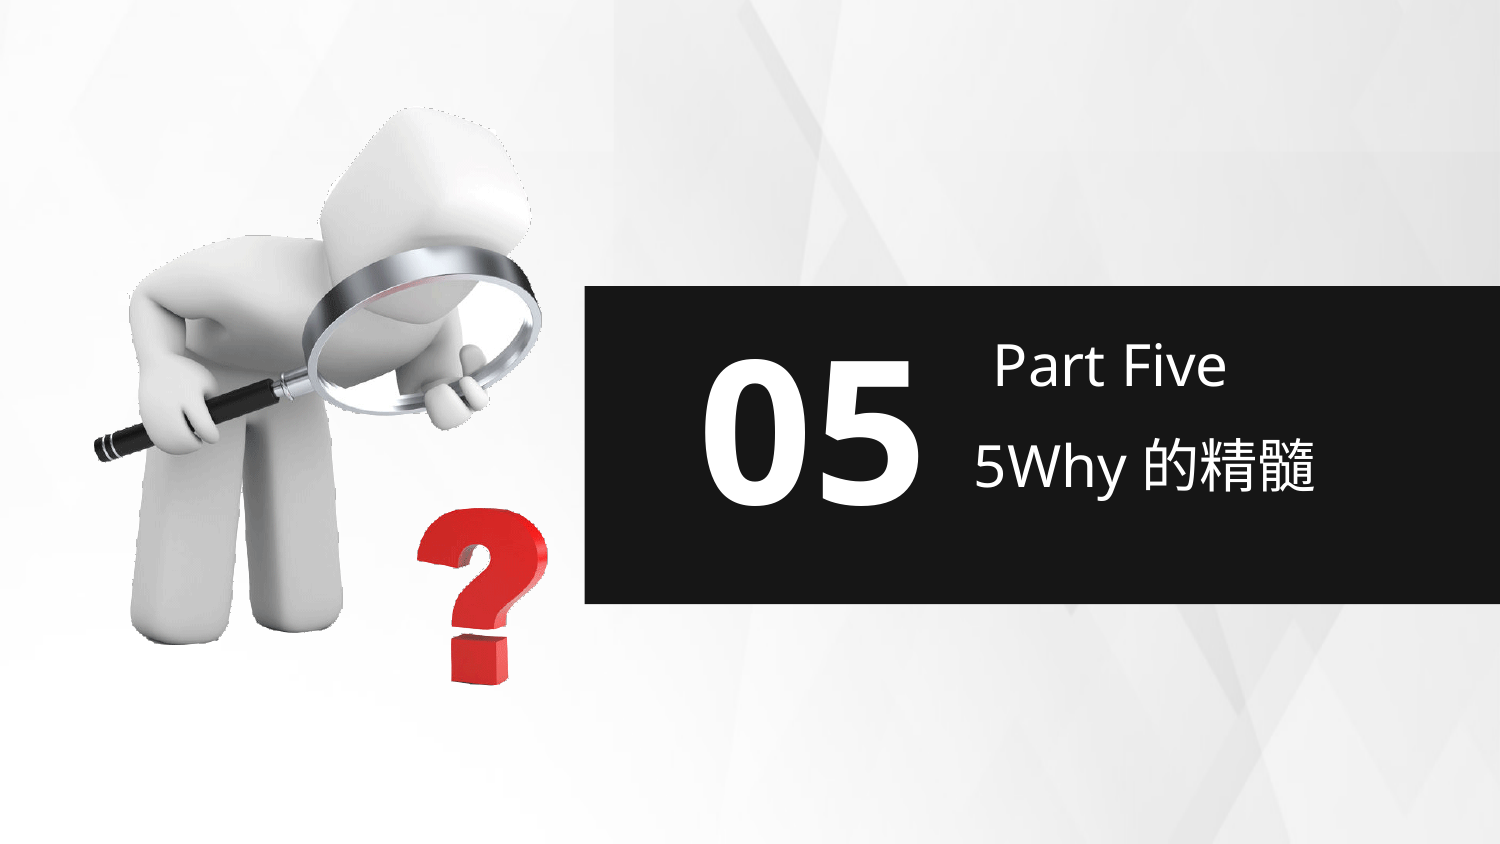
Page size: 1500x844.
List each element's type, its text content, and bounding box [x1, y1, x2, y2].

text_box 5Why的精髓 [959, 421, 1471, 507]
picture [0, 18, 779, 813]
text_box 05 [784, 297, 943, 552]
text_box Part Five [978, 320, 1244, 406]
text_box [784, 286, 1500, 605]
